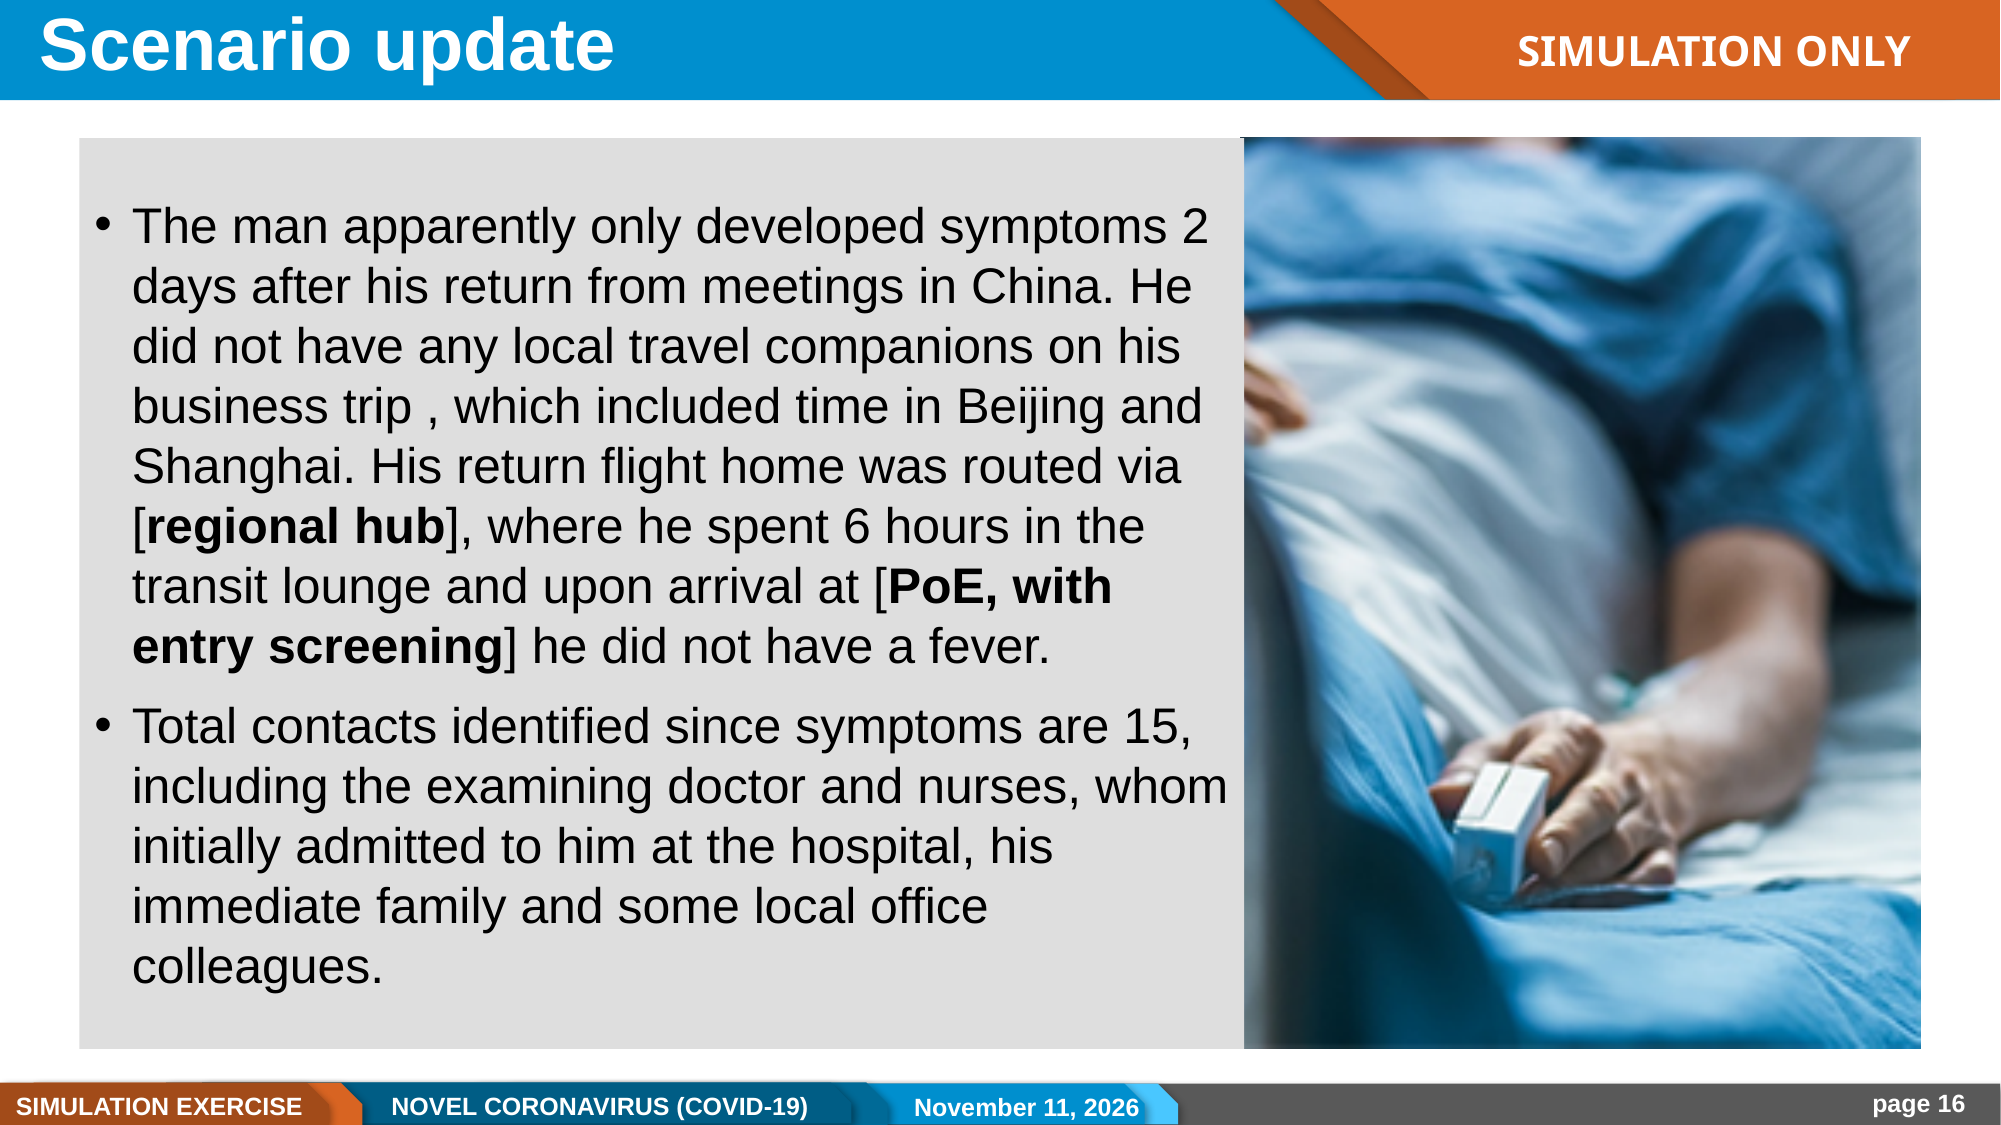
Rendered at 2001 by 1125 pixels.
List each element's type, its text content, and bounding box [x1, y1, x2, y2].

text_box [1317, 0, 2000, 101]
text_box [1272, 0, 1427, 101]
list The man apparently only developed symptoms 2 days after his return from meetings in China. He did not have any local travel companions on his business trip , which included time in Beijing and Shanghai. His return flight home was routed via [regional hub], where he spent 6 hours in the transit lounge and upon arrival at [PoE, with entry screening] he did not have a fever. Total contacts identified since symptoms are 15, including the examining doctor and nurses, whom initially admitted to him at the hospital, his immediate family and some local office colleagues. [79, 138, 1240, 1049]
text_box SIMULATION ONLY [1502, 17, 1926, 82]
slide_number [899, 1076, 1518, 1125]
picture [1240, 137, 1921, 1049]
title Scenario update [25, 0, 1370, 94]
